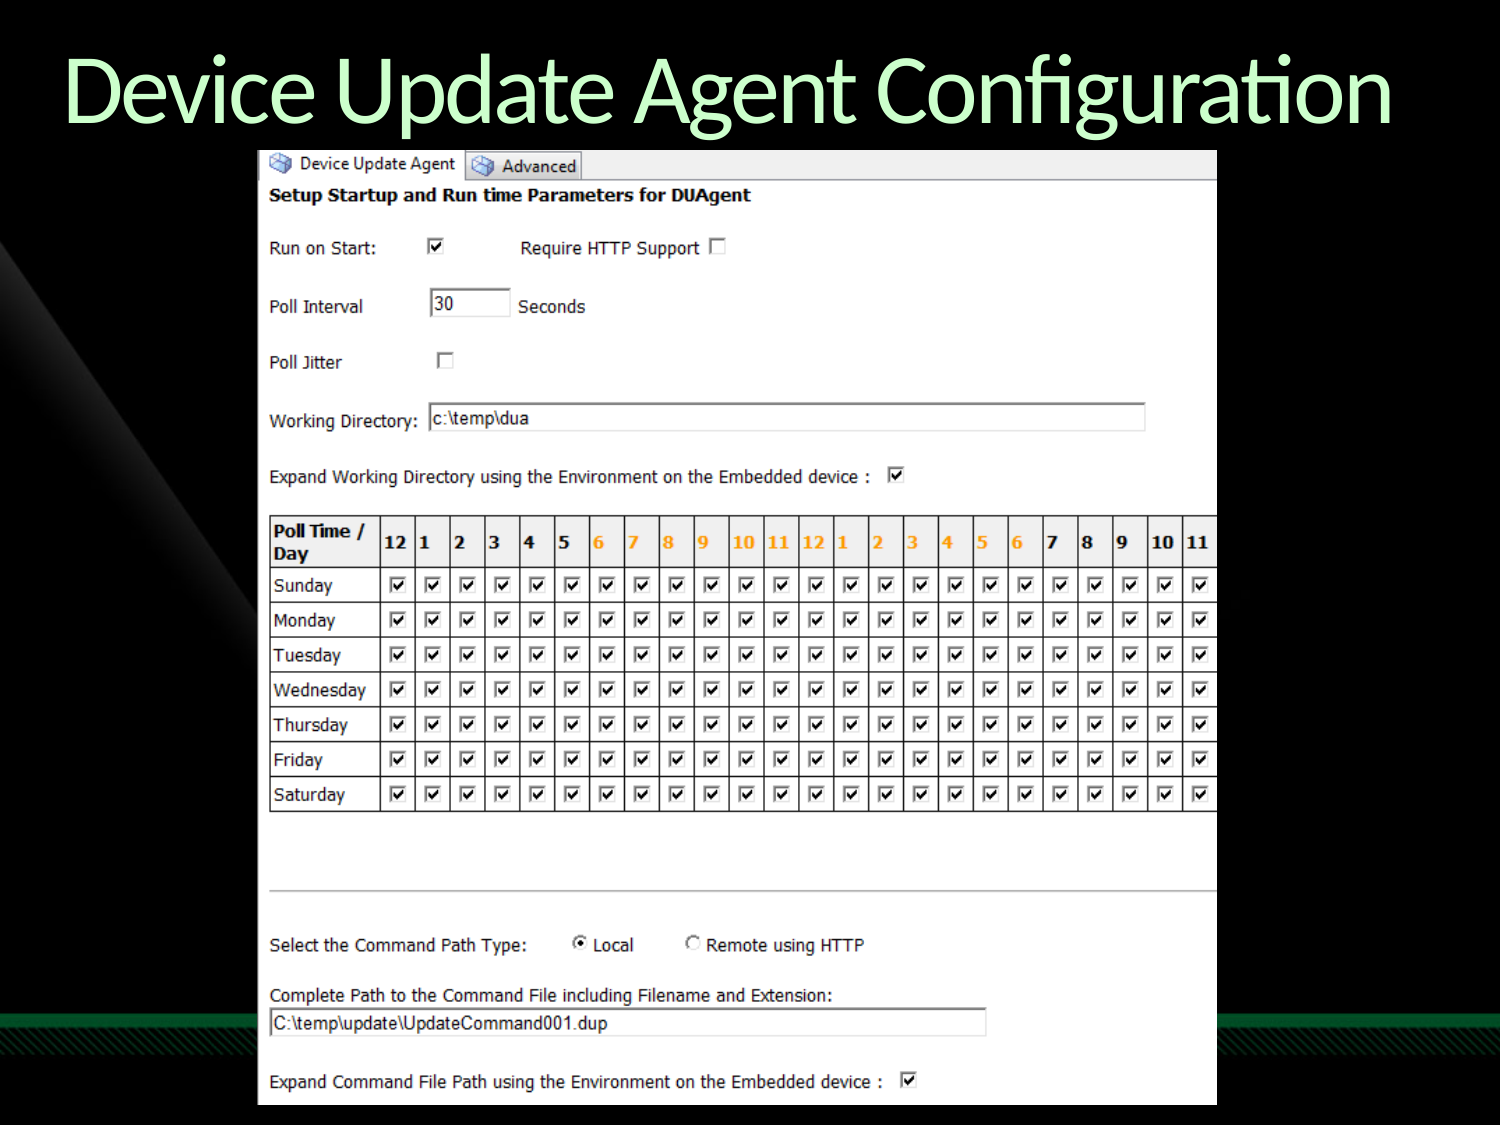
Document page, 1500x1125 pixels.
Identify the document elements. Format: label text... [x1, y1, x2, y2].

title Device Update Agent Configuration [62, 37, 1438, 147]
picture [0, 0, 1500, 1125]
